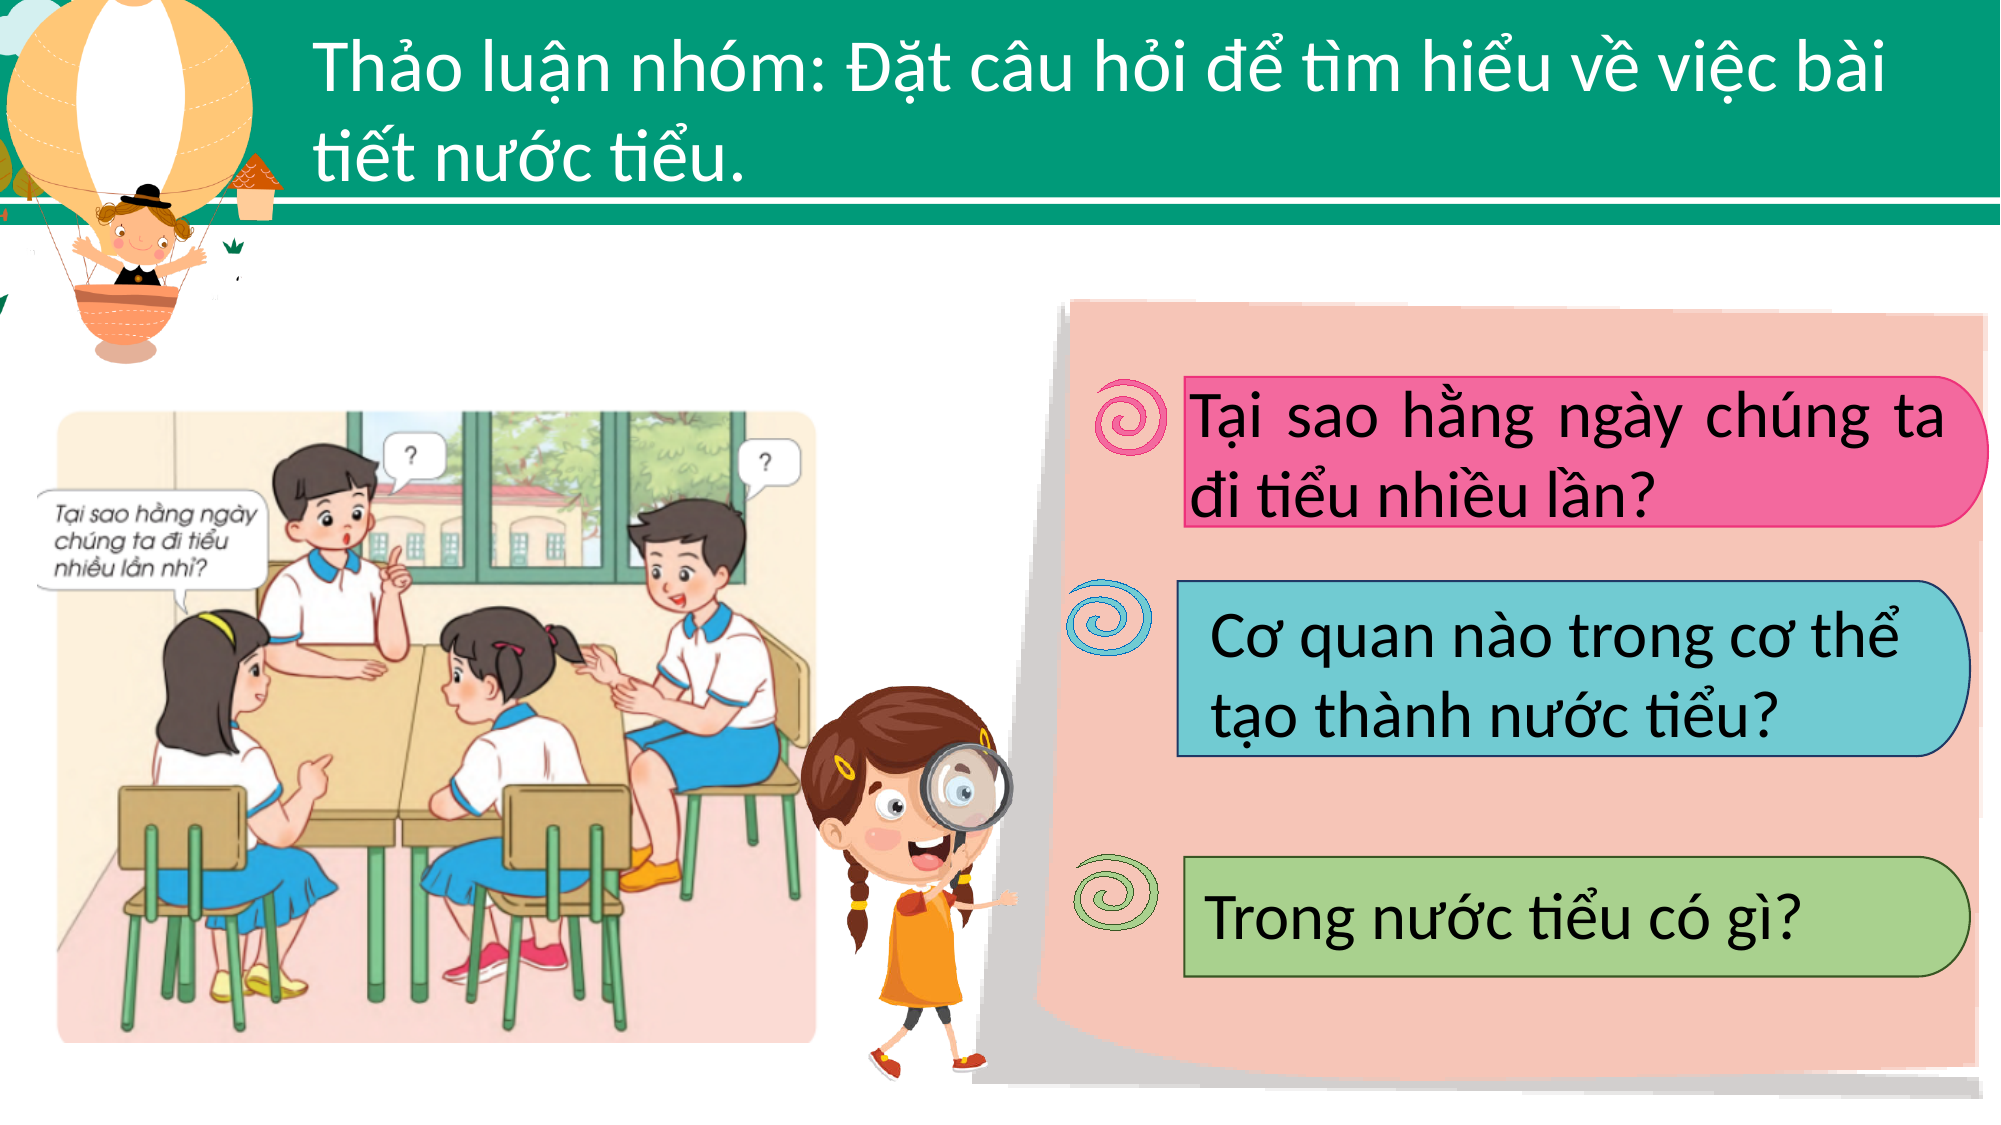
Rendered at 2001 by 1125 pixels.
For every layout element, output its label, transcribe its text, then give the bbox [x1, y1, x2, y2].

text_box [1093, 363, 1988, 541]
text_box [298, 203, 2000, 226]
picture [37, 299, 1988, 1099]
picture [0, 0, 298, 373]
text_box [298, 0, 2000, 198]
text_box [1071, 851, 1970, 977]
text_box Thảo luận nhóm: Đặt câu hỏi để tìm hiểu về việc bài tiết nước tiểu. [298, 9, 1941, 204]
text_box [1063, 577, 1988, 760]
